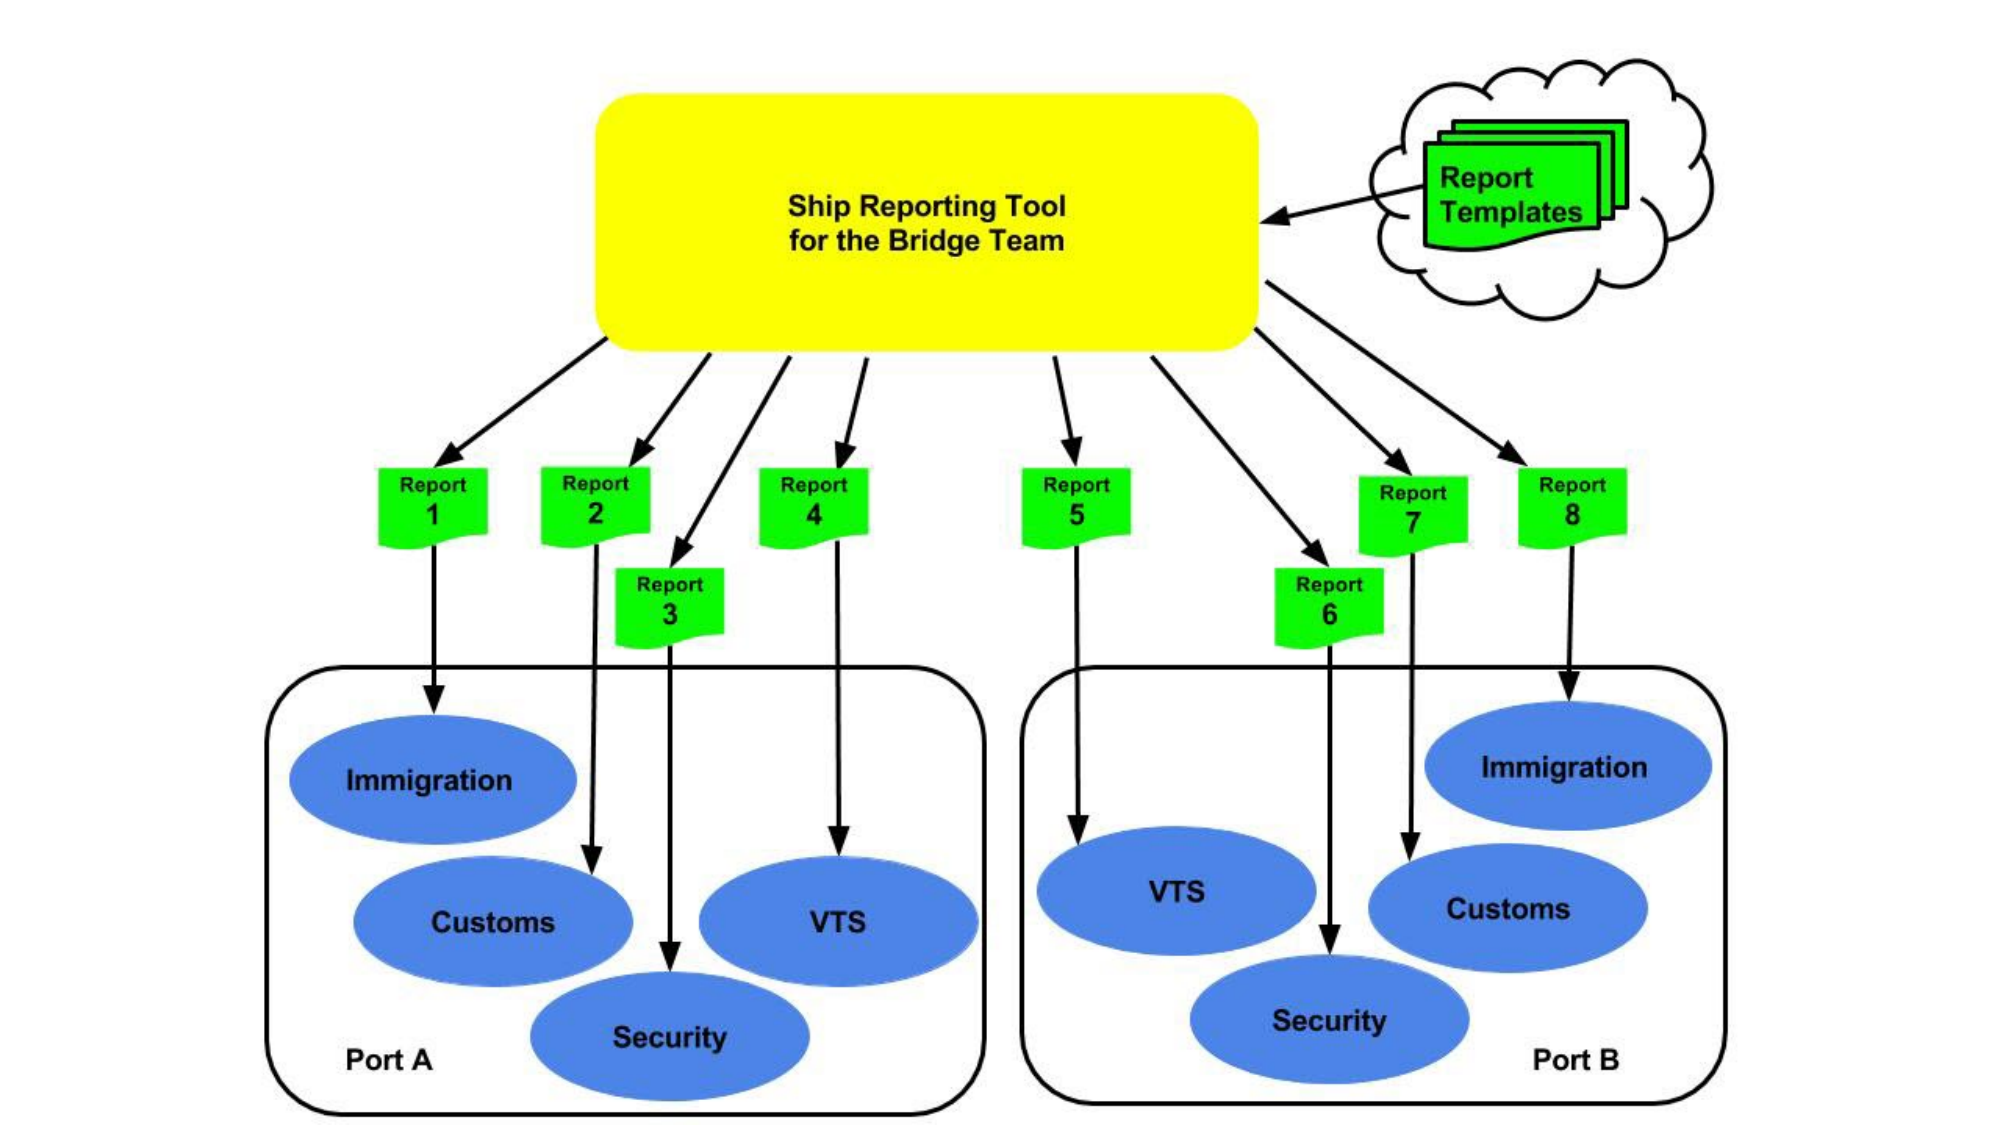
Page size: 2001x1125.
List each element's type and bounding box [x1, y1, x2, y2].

picture [249, 0, 1750, 1125]
